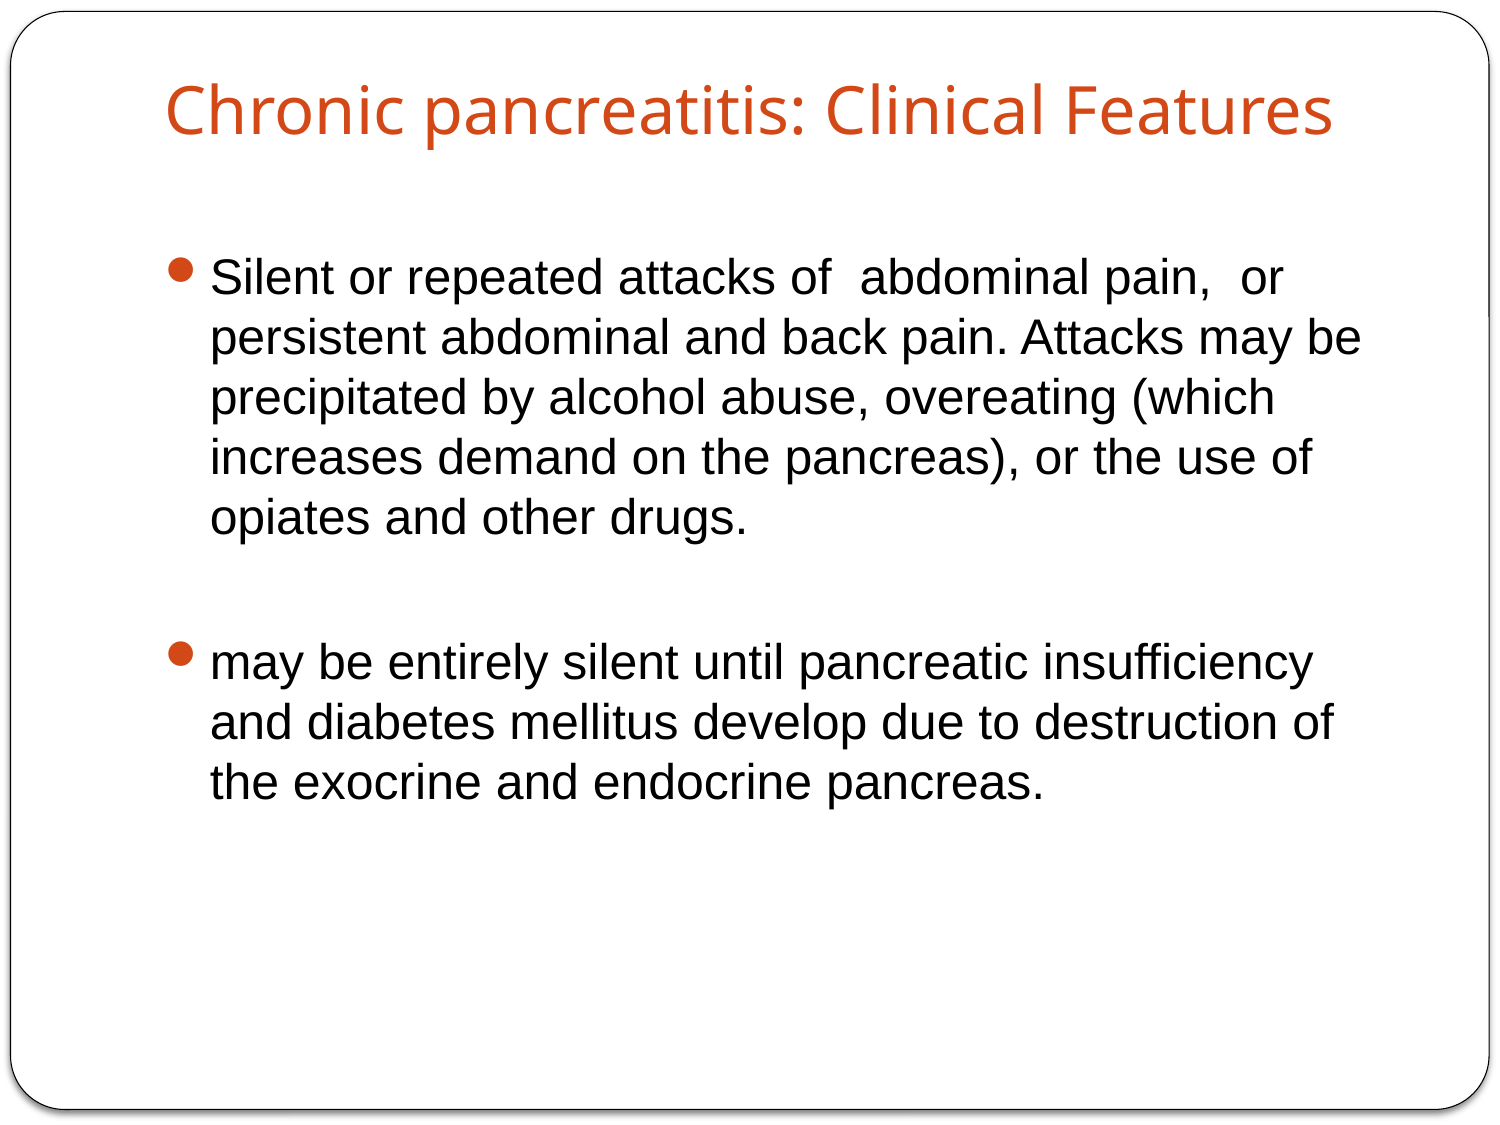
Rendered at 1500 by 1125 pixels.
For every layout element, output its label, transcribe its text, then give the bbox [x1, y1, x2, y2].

title Chronic pancreatitis: Clinical Features [150, 45, 1425, 163]
list Silent or repeated attacks of abdominal pain, or persistent abdominal and back pain. Attacks may be precipitated by alcohol abuse, overeating (which increases demand on the pancreas), or the use of opiates and other drugs. may be entirely silent until pancreatic insufficiency and diabetes mellitus develop due to destruction of the exocrine and endocrine pancreas. [150, 237, 1425, 988]
